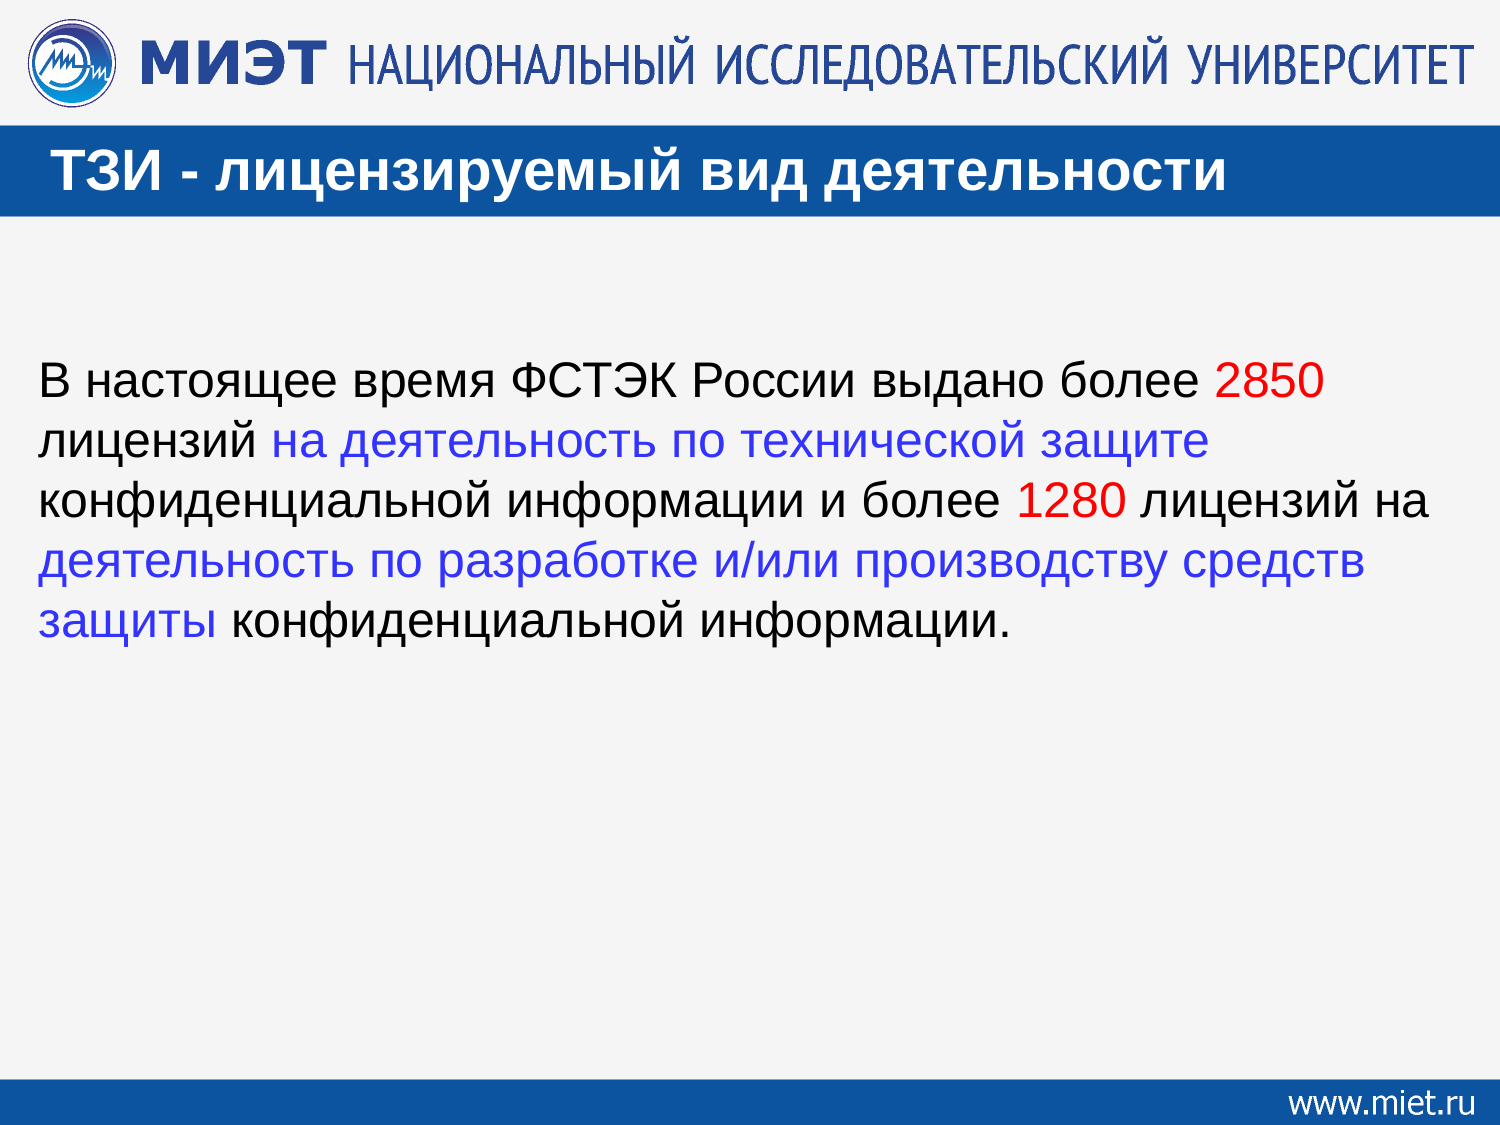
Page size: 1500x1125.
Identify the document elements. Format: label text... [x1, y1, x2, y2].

picture [0, 0, 1500, 1125]
text_box В настоящее время ФСТЭК России выдано более 2850 лицензий на деятельность по технической защите конфиденциальной информации и более 1280 лицензий на деятельность по разработке и/или производству средств защиты конфиденциальной информации. [23, 339, 1477, 655]
text_box ТЗИ - лицензируемый вид деятельности [35, 125, 1500, 210]
